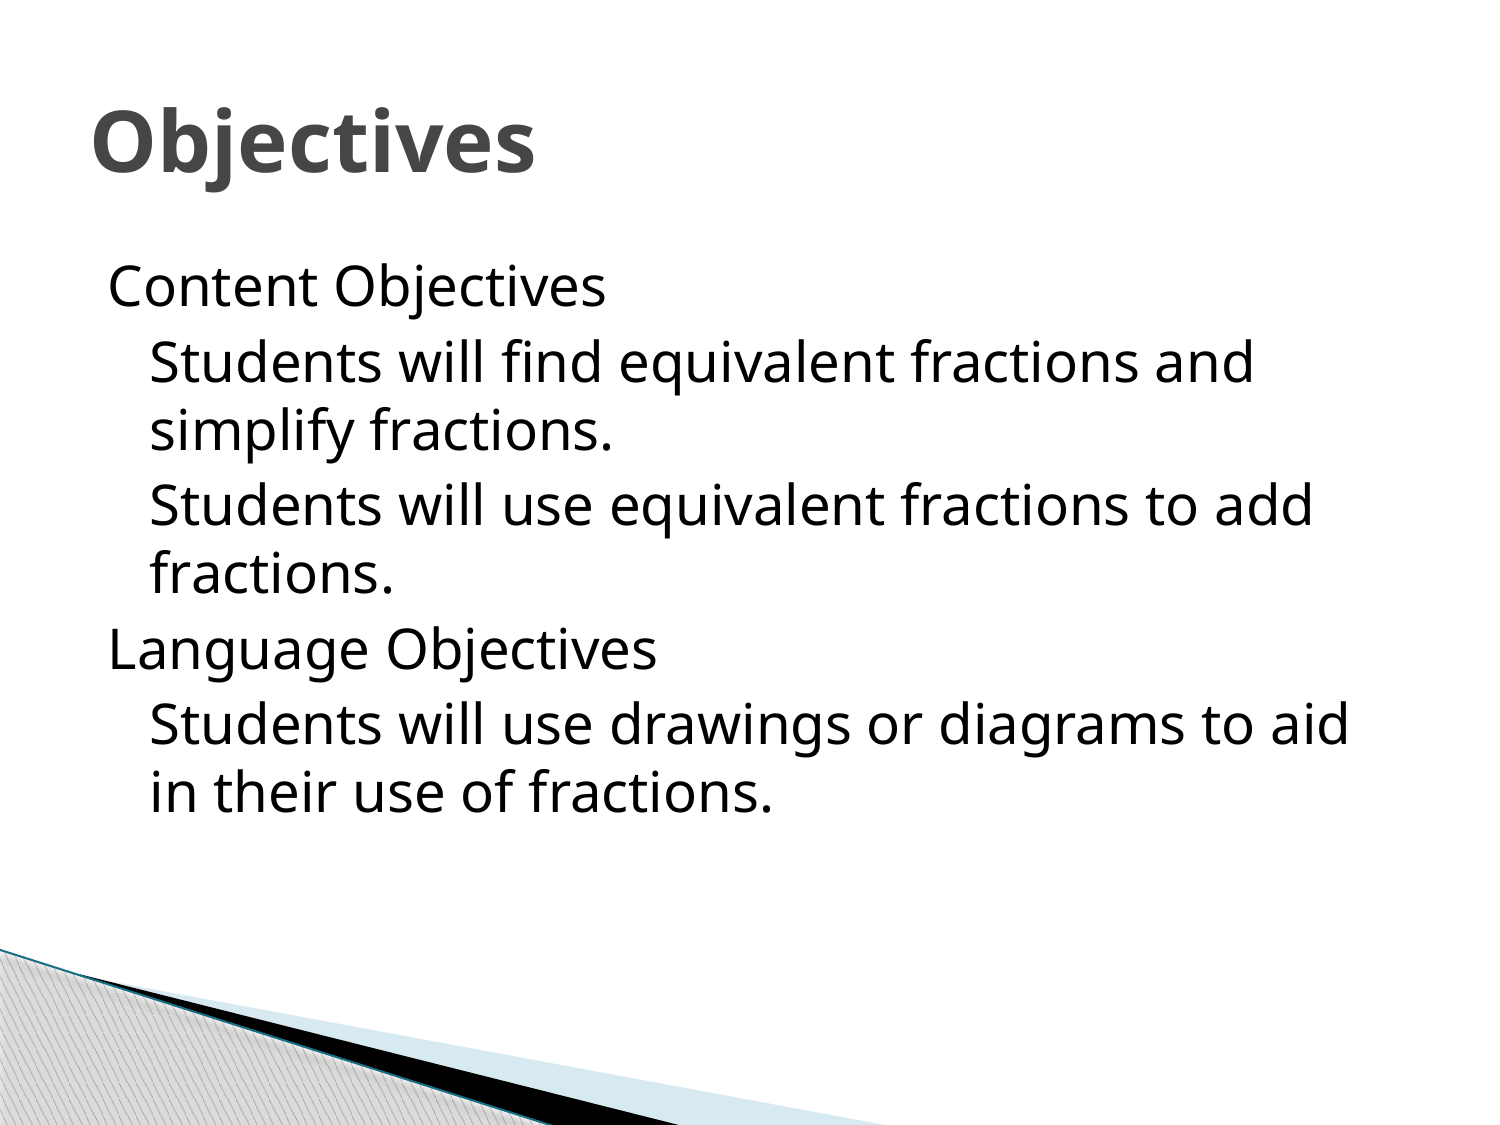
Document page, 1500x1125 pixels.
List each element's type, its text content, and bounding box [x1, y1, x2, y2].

list Content Objectives Students will find equivalent fractions and simplify fractions. Students will use equivalent fractions to add fractions. Language Objectives Students will use drawings or diagrams to aid in their use of fractions. [75, 243, 1425, 986]
title Objectives [75, 45, 1425, 233]
